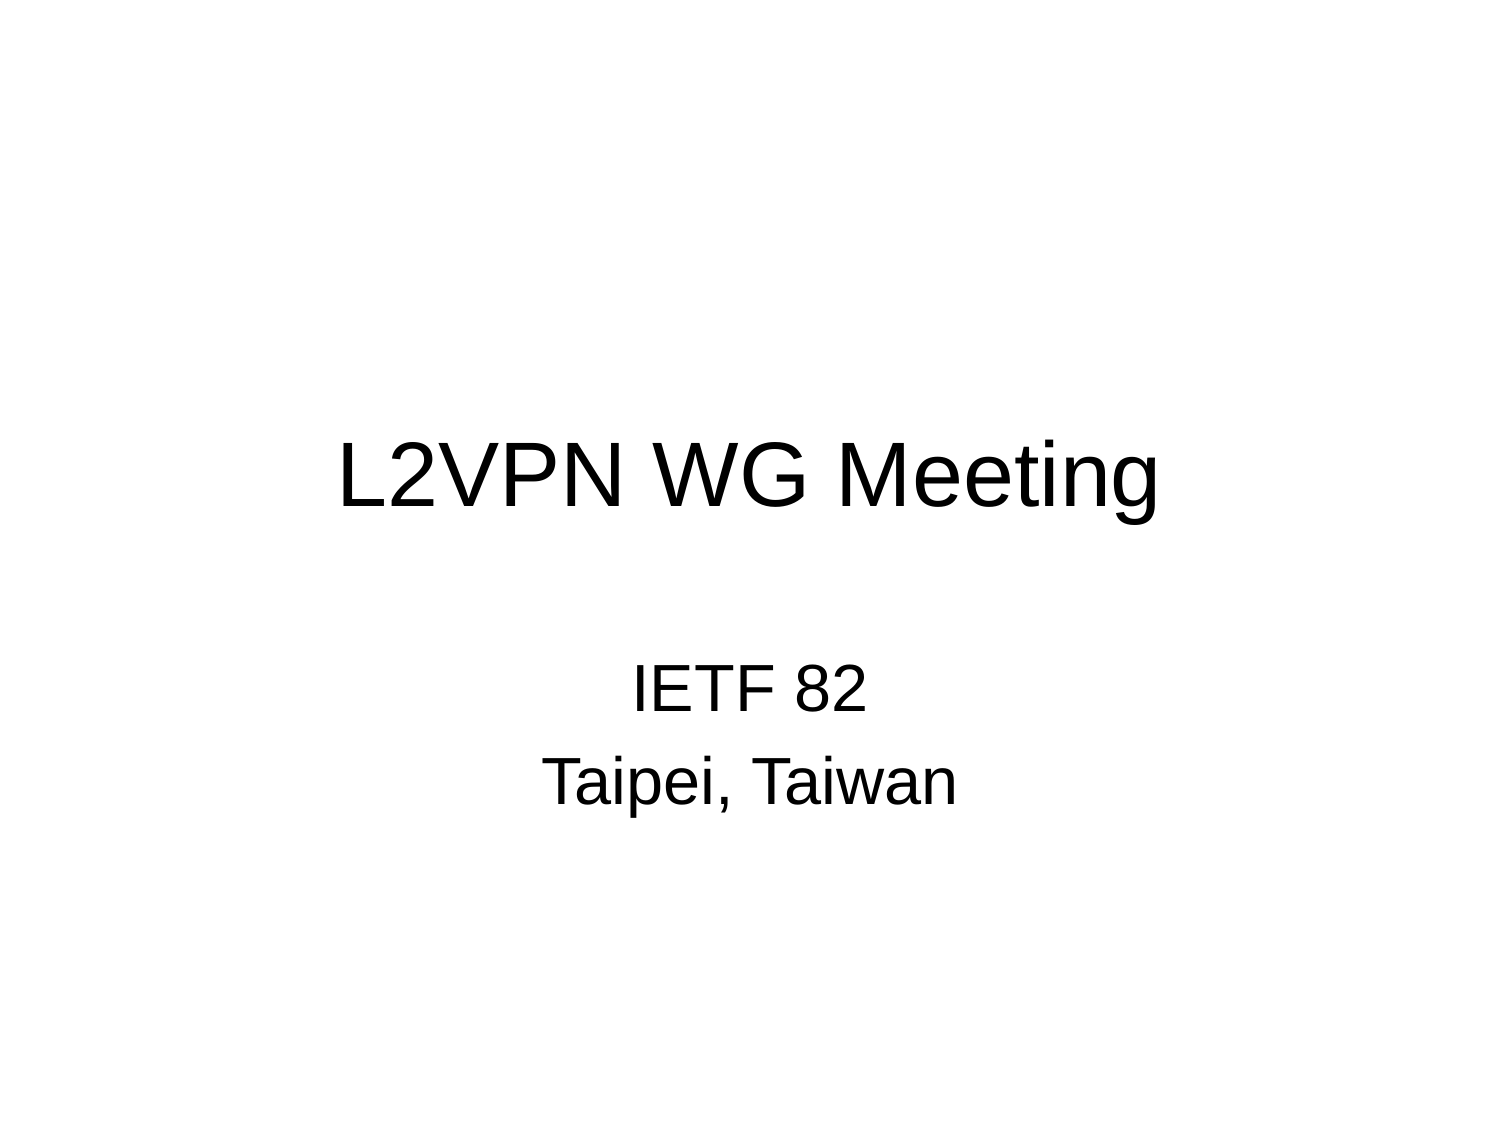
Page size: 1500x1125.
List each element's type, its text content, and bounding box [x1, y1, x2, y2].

subtitle IETF 82 Taipei, Taiwan [224, 637, 1276, 926]
title L2VPN WG Meeting [112, 349, 1388, 591]
